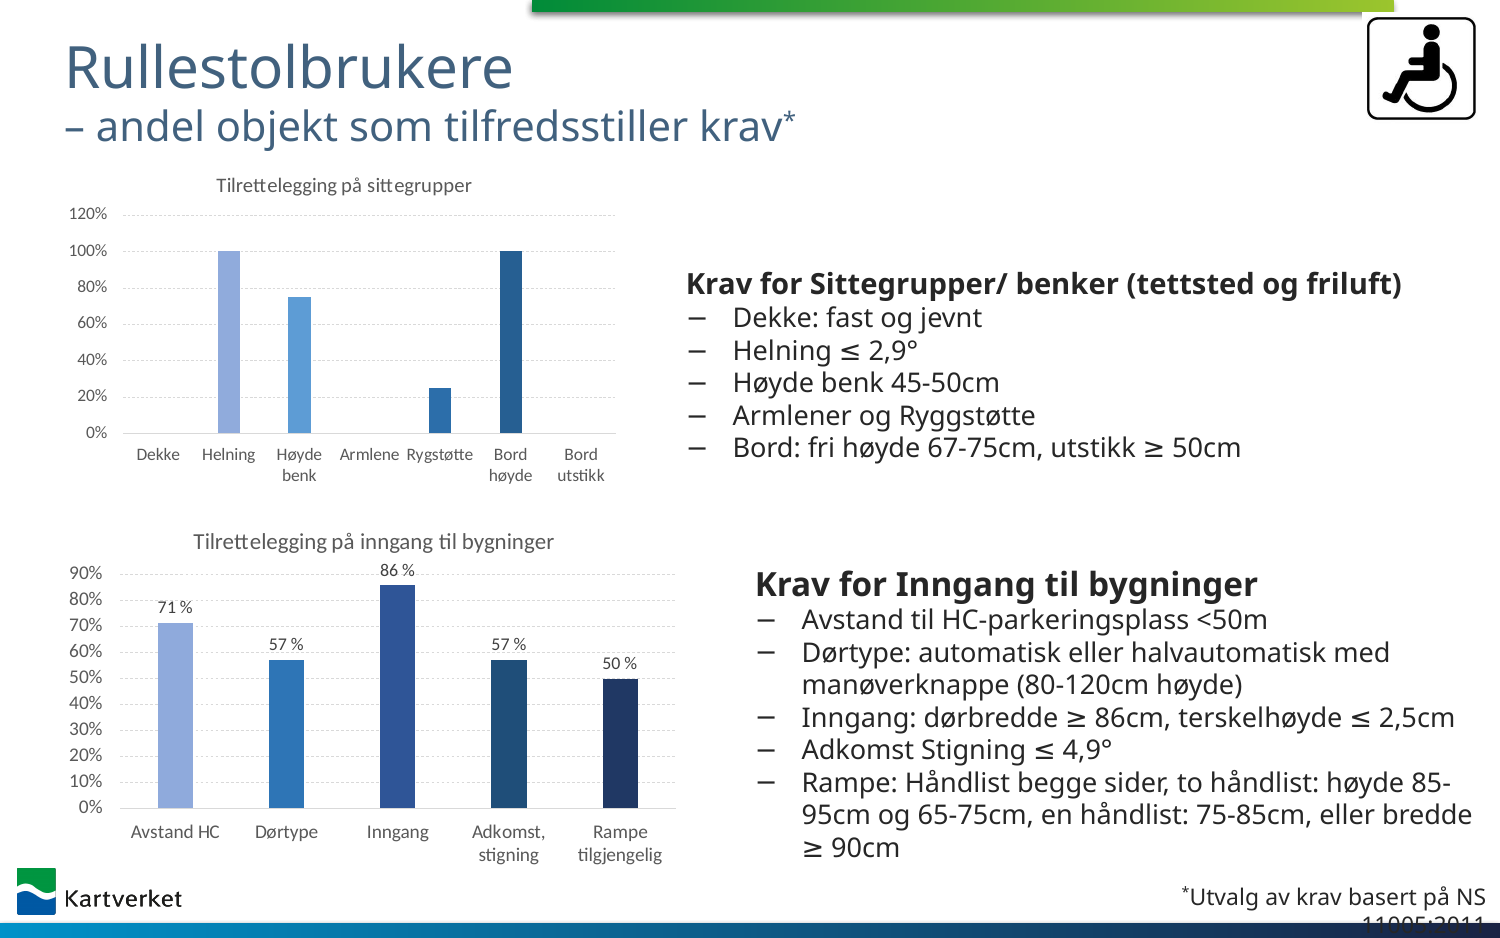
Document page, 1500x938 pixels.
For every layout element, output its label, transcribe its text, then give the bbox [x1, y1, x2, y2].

picture [62, 166, 626, 492]
text_box Rullestolbrukere – andel objekt som tilfredsstiller krav* [49, 25, 1431, 158]
text_box Krav for Inngang til bygninger Avstand til HC-parkeringsplass <50m Dørtype: automatisk eller halvautomatisk med manøverknappe (80-120cm høyde) Inngang: dørbredde ≥ 86cm, terskelhøyde ≤ 2,5cm Adkomst Stigning ≤ 4,9° Rampe: Håndlist begge sider, to håndlist: høyde 85-95cm og 65-75cm, en håndlist: 75-85cm, eller bredde ≥ 90cm [740, 555, 1491, 870]
text_box *Utvalg av krav basert på NS 11005:2011 [1068, 873, 1500, 938]
picture [62, 520, 687, 874]
picture [1362, 12, 1481, 126]
text_box Krav for Sittegrupper/ benker (tettsted og friluft) Dekke: fast og jevnt Helning ≤ 2,9° Høyde benk 45-50cm Armlener og Ryggstøtte Bord: fri høyde 67-75cm, utstikk ≥ 50cm [670, 258, 1418, 471]
